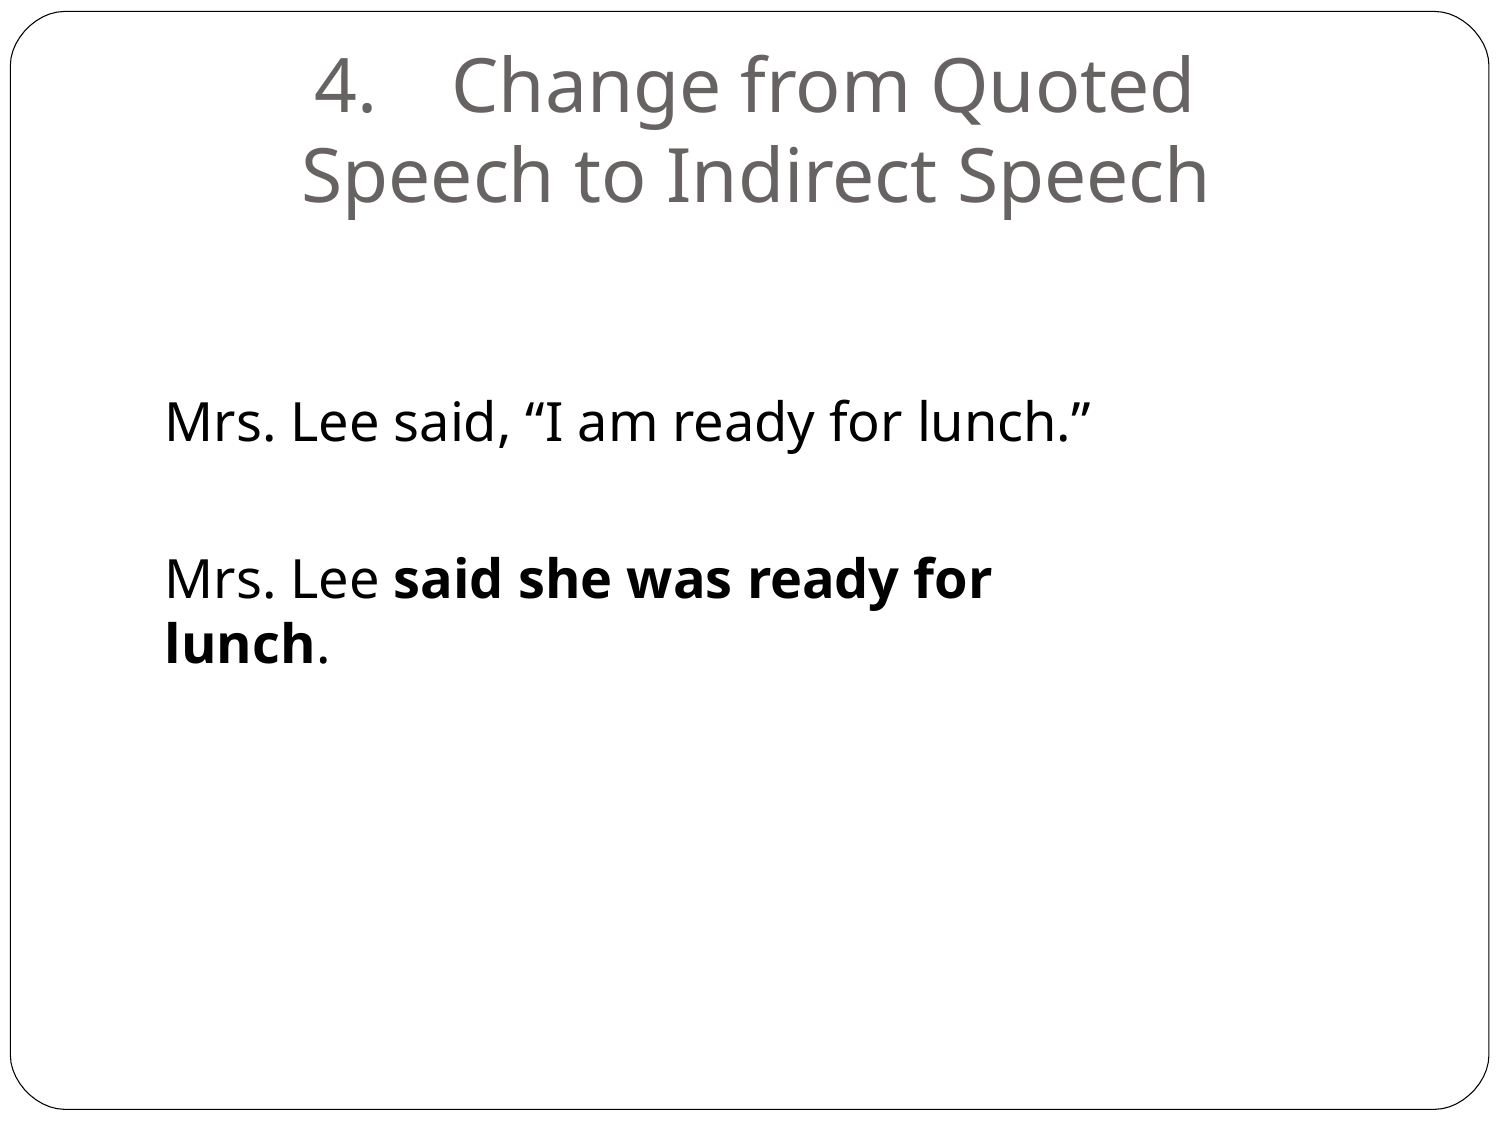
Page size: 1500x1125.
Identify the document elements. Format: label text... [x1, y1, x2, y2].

text_box Mrs. Lee said, “I am ready for lunch.” Mrs. Lee said she was ready for lunch. [162, 384, 1156, 675]
title 4. Change from Quoted Speech to Indirect Speech [299, 35, 1276, 226]
